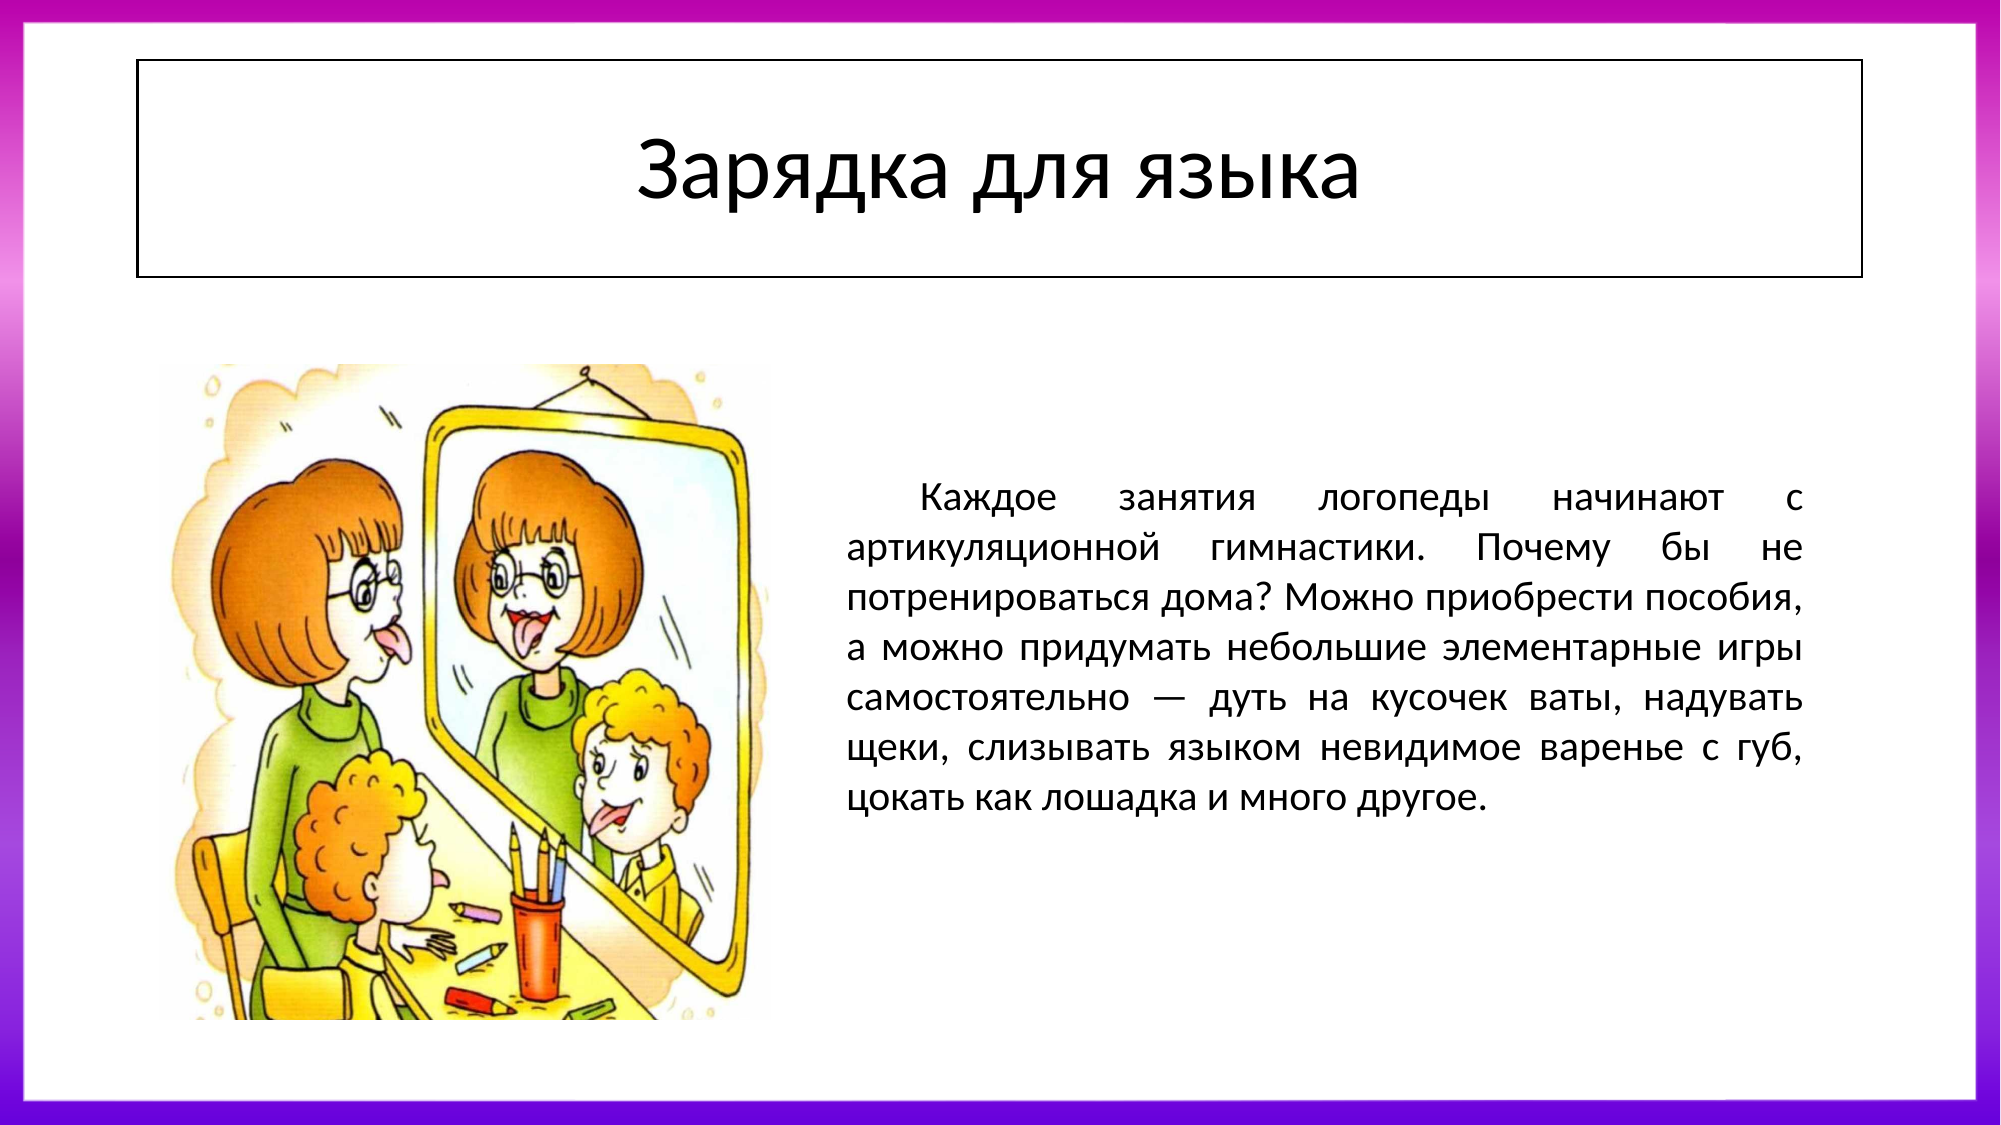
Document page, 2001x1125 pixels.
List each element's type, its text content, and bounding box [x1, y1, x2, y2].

picture [0, 0, 2001, 1125]
title Зарядка для языка [136, 59, 1863, 278]
text_box Каждое занятия логопеды начинают с артикуляционной гимнастики. Почему бы не потренироваться дома? Можно приобрести пособия, а можно придумать небольшие элементарные игры самостоятельно — дуть на кусочек ваты, надувать щеки, слизывать языком невидимое варенье с губ, цокать как лошадка и много другое. [831, 461, 1819, 827]
